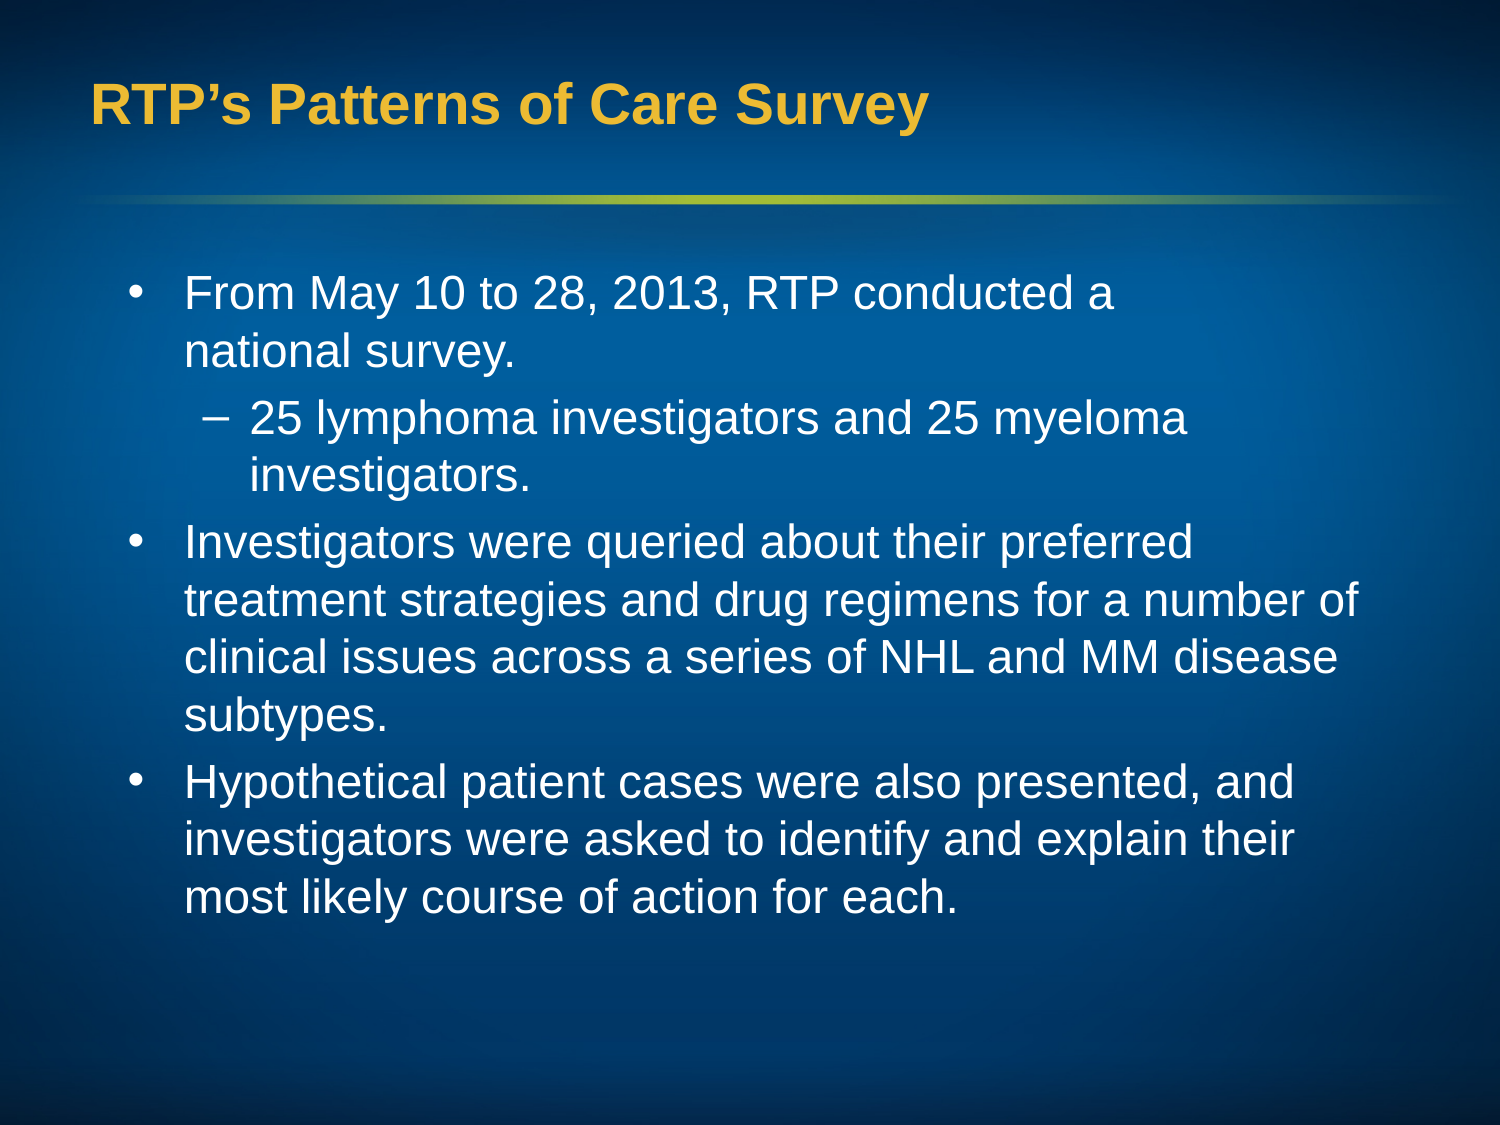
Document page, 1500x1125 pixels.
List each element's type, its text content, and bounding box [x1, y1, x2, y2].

list From May 10 to 28, 2013, RTP conducted a national survey. 25 lymphoma investigators and 25 myeloma investigators. Investigators were queried about their preferred treatment strategies and drug regimens for a number of clinical issues across a series of NHL and MM disease subtypes. Hypothetical patient cases were also presented, and investigators were asked to identify and explain their most likely course of action for each. [112, 187, 1388, 1025]
title RTP’s Patterns of Care Survey [75, 7, 1425, 196]
picture [0, 0, 1500, 1125]
